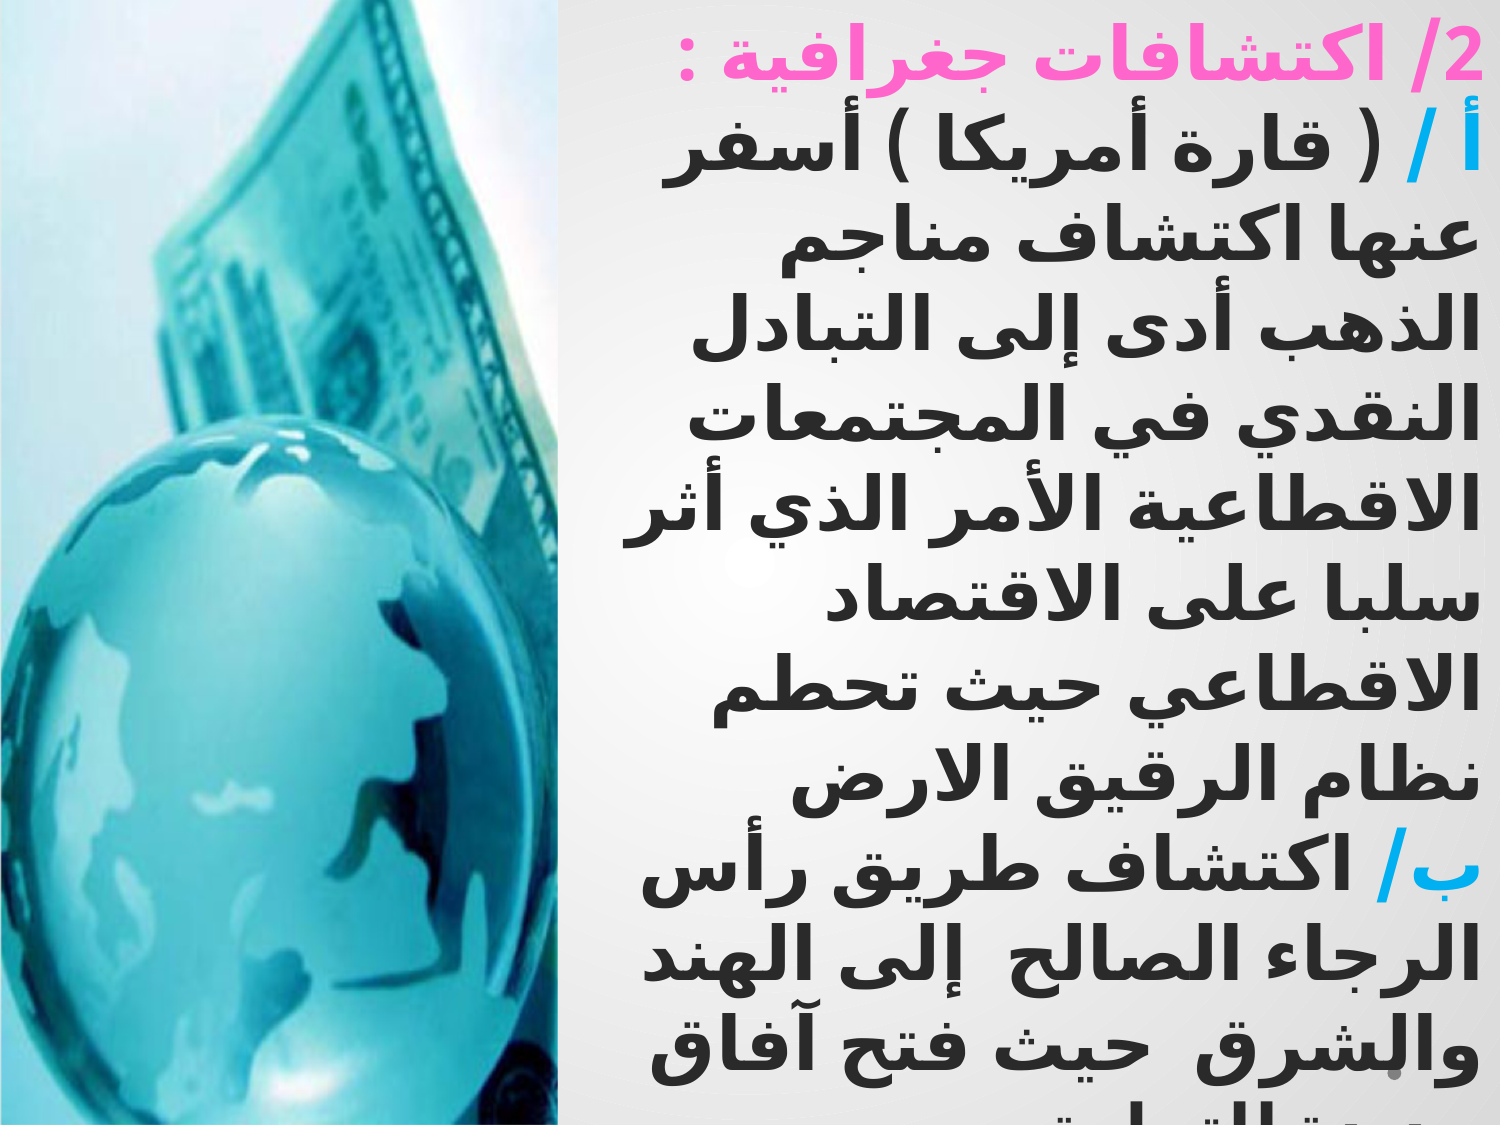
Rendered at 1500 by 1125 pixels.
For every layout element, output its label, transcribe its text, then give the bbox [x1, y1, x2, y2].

text_box 2/ اكتشافات جغرافية : أ / ( قارة أمريكا ) أسفر عنها اكتشاف مناجم الذهب أدى إلى التبادل النقدي في المجتمعات الاقطاعية الأمر الذي أثر سلبا على الاقتصاد الاقطاعي حيث تحطم نظام الرقيق الارض ب/ اكتشاف طريق رأس الرجاء الصالح إلى الهند والشرق حيث فتح آفاق جديدة للتجارة 3/ الاحتكاك بالحضارة الاسلامية أثناء الحملات الصليبية حيث الاحتكاك اثر في التطور الاوروبي [558, 0, 1500, 1125]
picture [0, 0, 844, 1124]
